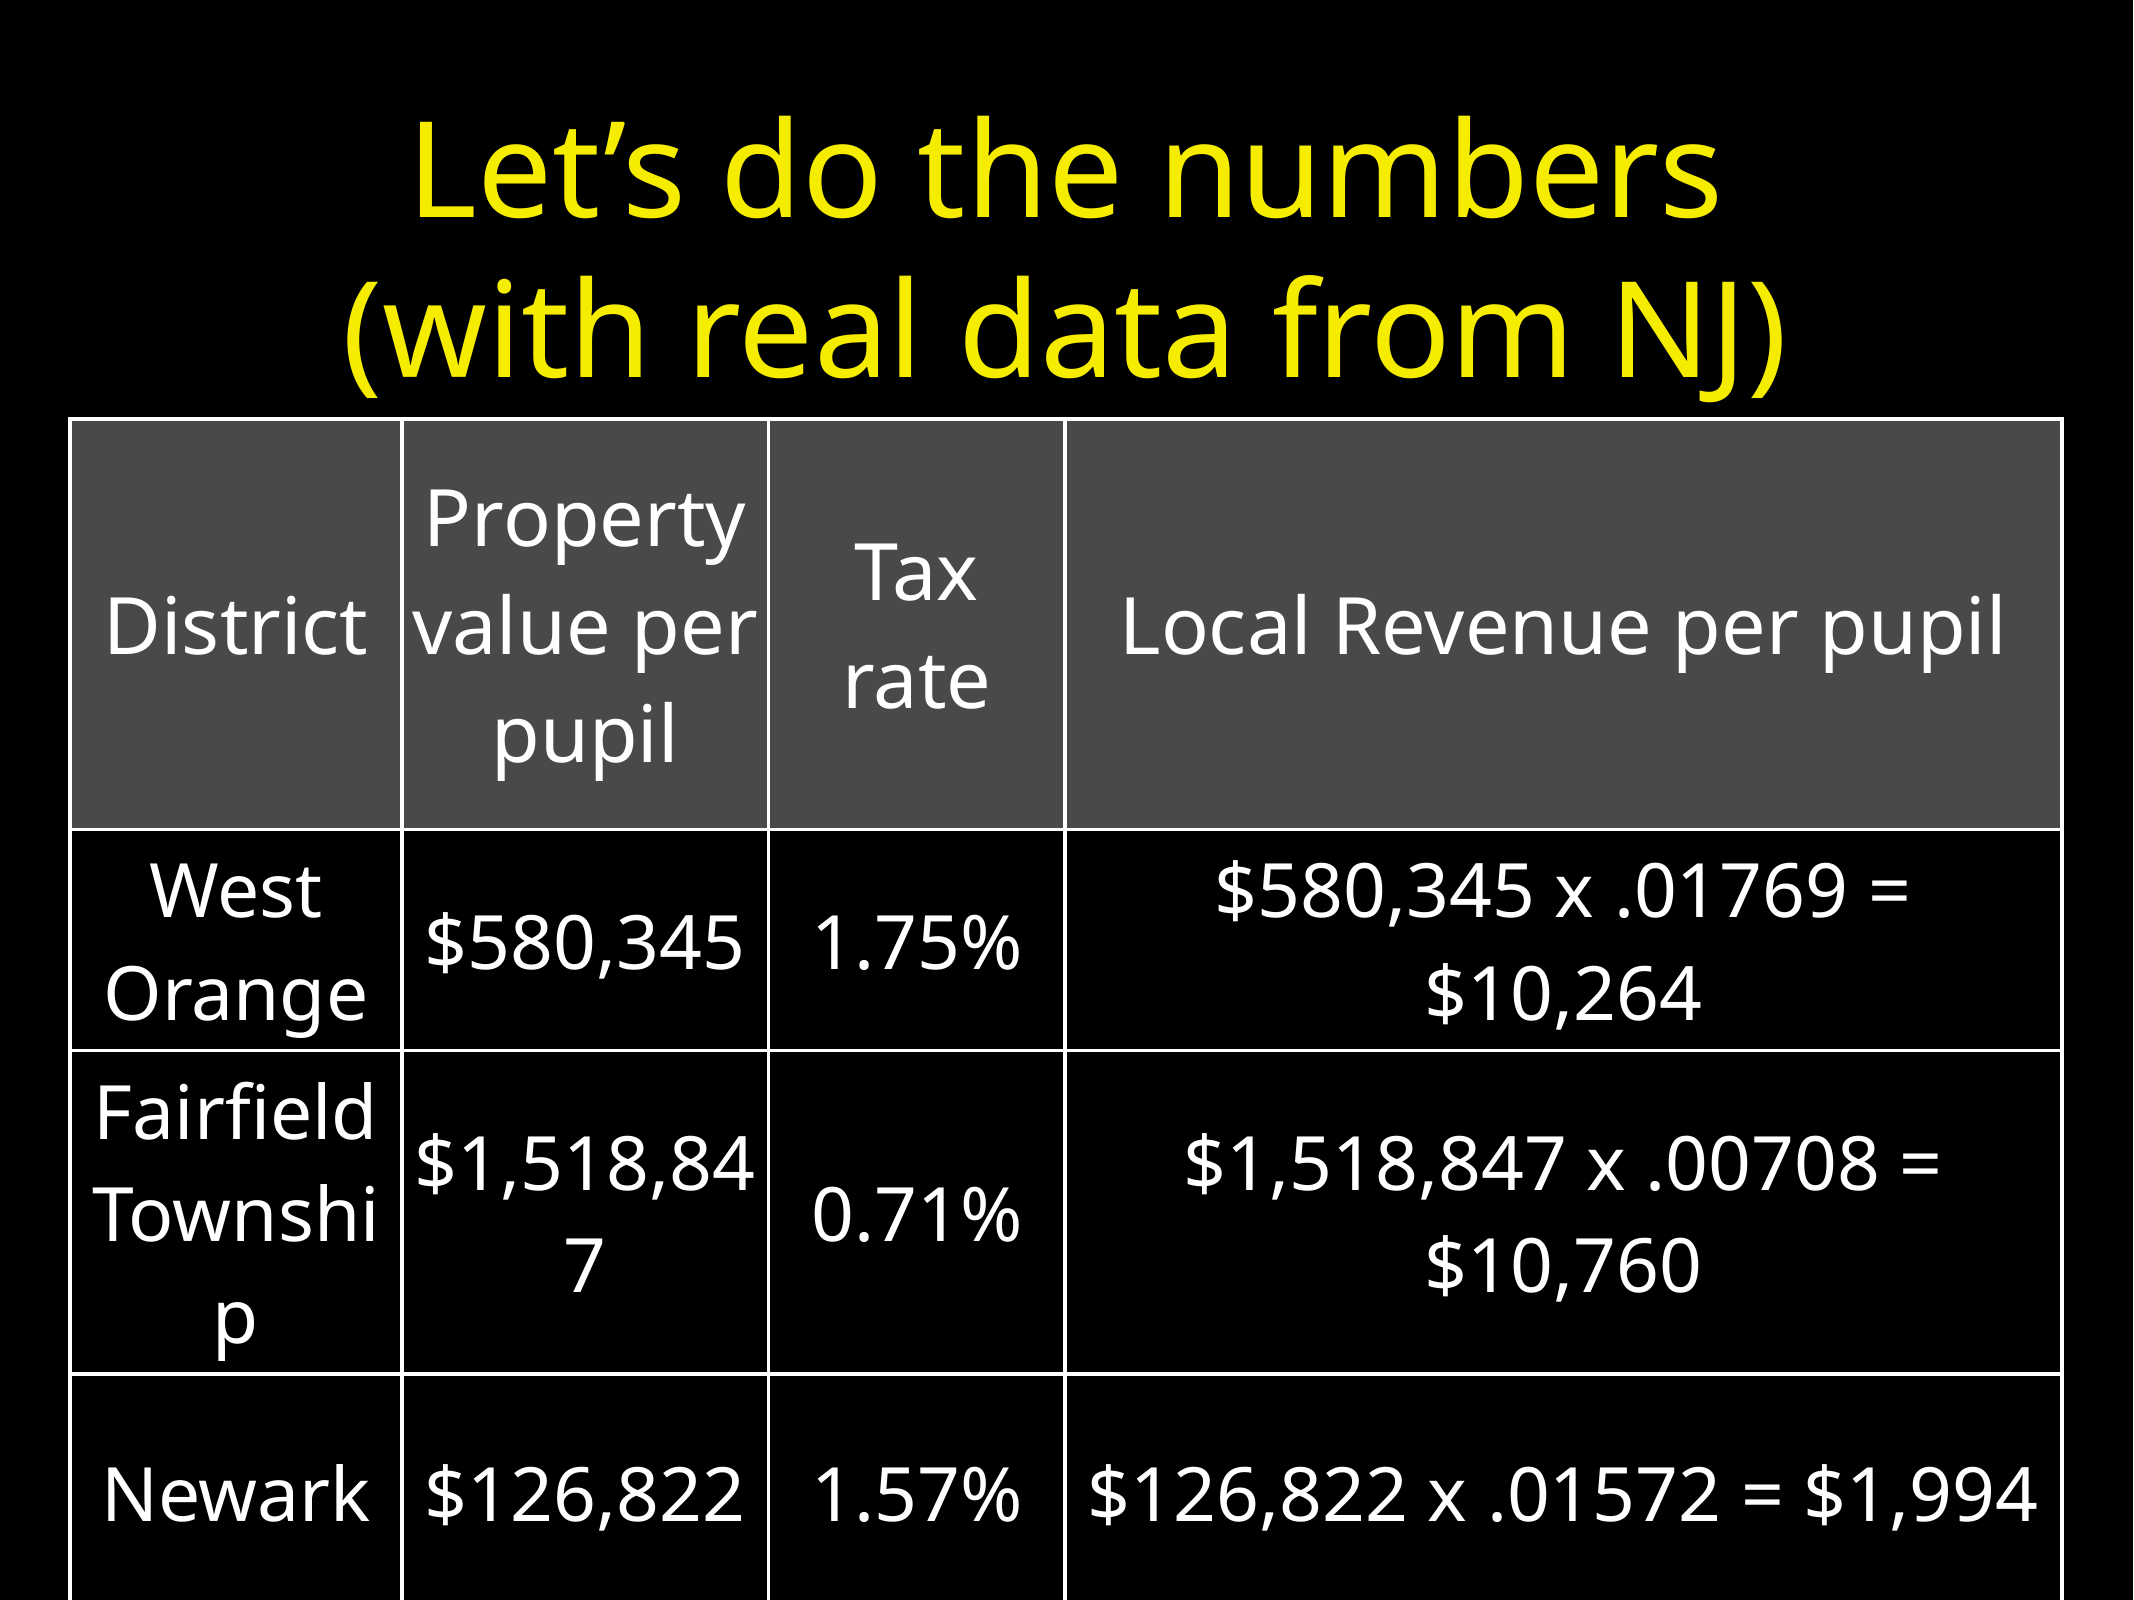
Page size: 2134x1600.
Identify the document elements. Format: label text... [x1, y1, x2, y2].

title Let’s do the numbers (with real data from NJ) [222, 26, 1909, 417]
table_header Tax rate [770, 421, 1063, 828]
table_cell $1,518,847 x .00708 = $10,760 [1067, 1052, 2060, 1372]
table_cell $1,518,847 [404, 1052, 767, 1372]
table_cell 1.75% [770, 831, 1063, 1049]
table_cell $126,822 x .01572 = $1,994 [1067, 1376, 2060, 1600]
table_cell $126,822 [404, 1376, 767, 1600]
table_cell Fairfield Township [72, 1052, 400, 1372]
table_header Local Revenue per pupil [1067, 421, 2060, 828]
table_cell $580,345 [404, 831, 767, 1049]
table_cell 1.57% [770, 1376, 1063, 1600]
table_cell 0.71% [770, 1052, 1063, 1372]
table_header District [72, 421, 400, 828]
table_header Property value per pupil [404, 421, 767, 828]
table_cell $580,345 x .01769 = $10,264 [1067, 831, 2060, 1049]
table_cell Newark [72, 1376, 400, 1600]
table_cell West Orange [72, 831, 400, 1049]
